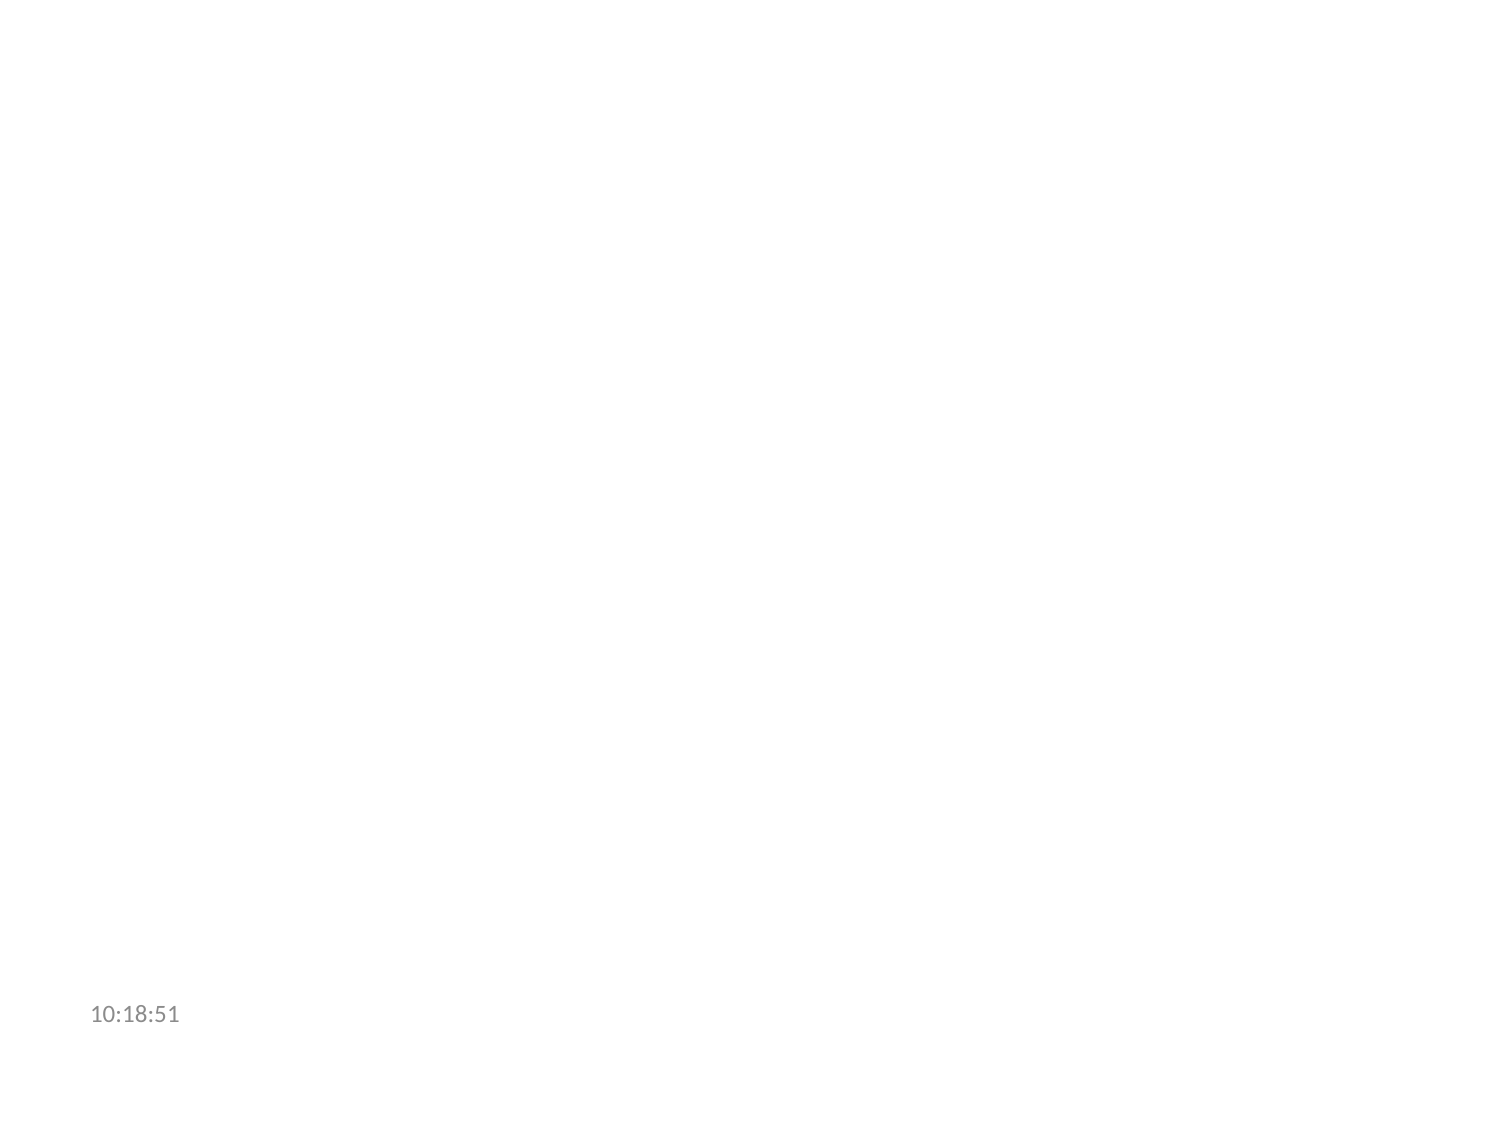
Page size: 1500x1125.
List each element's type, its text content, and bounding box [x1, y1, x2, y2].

text_box 15:35:09 [75, 982, 425, 1043]
